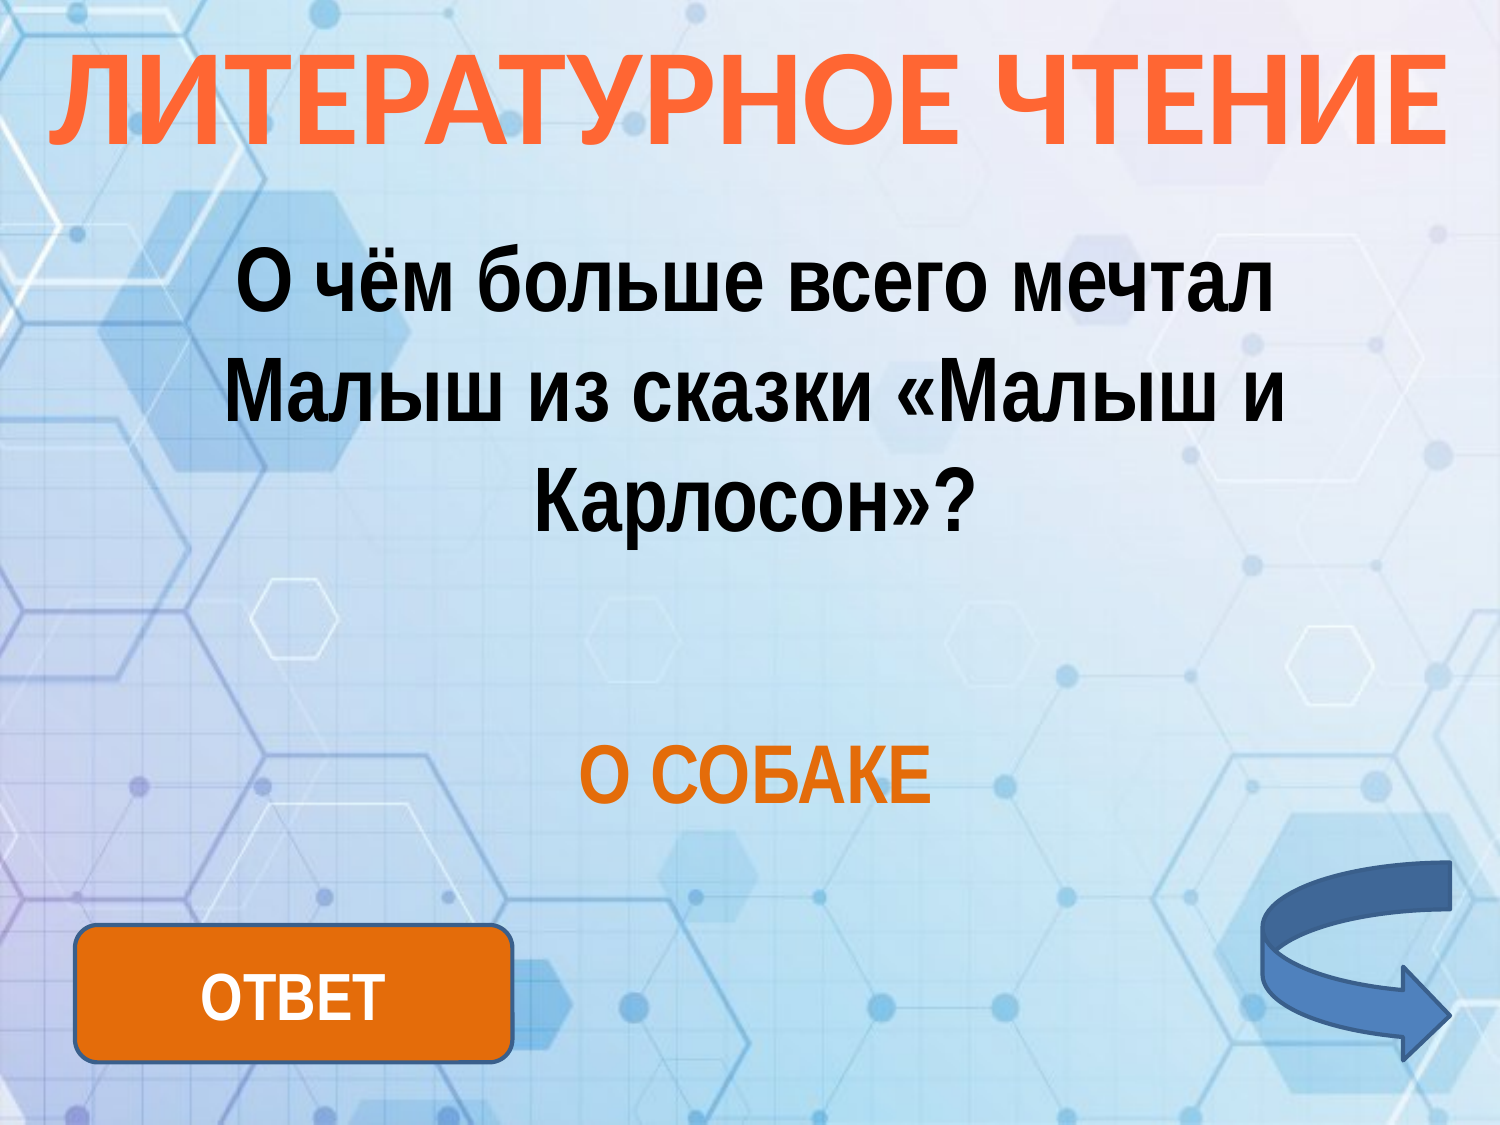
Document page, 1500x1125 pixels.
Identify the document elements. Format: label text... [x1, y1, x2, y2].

picture [0, 180, 1500, 1125]
text_box [1260, 860, 1453, 1063]
text_box ЛИТЕРАТУРНОЕ ЧТЕНИЕ [0, 0, 1500, 180]
text_box О СОБАКЕ [287, 712, 1225, 828]
text_box О чём больше всего мечтал Малыш из сказки «Малыш и Карлосон»? [162, 212, 1350, 637]
text_box ОТВЕТ [72, 922, 515, 1065]
